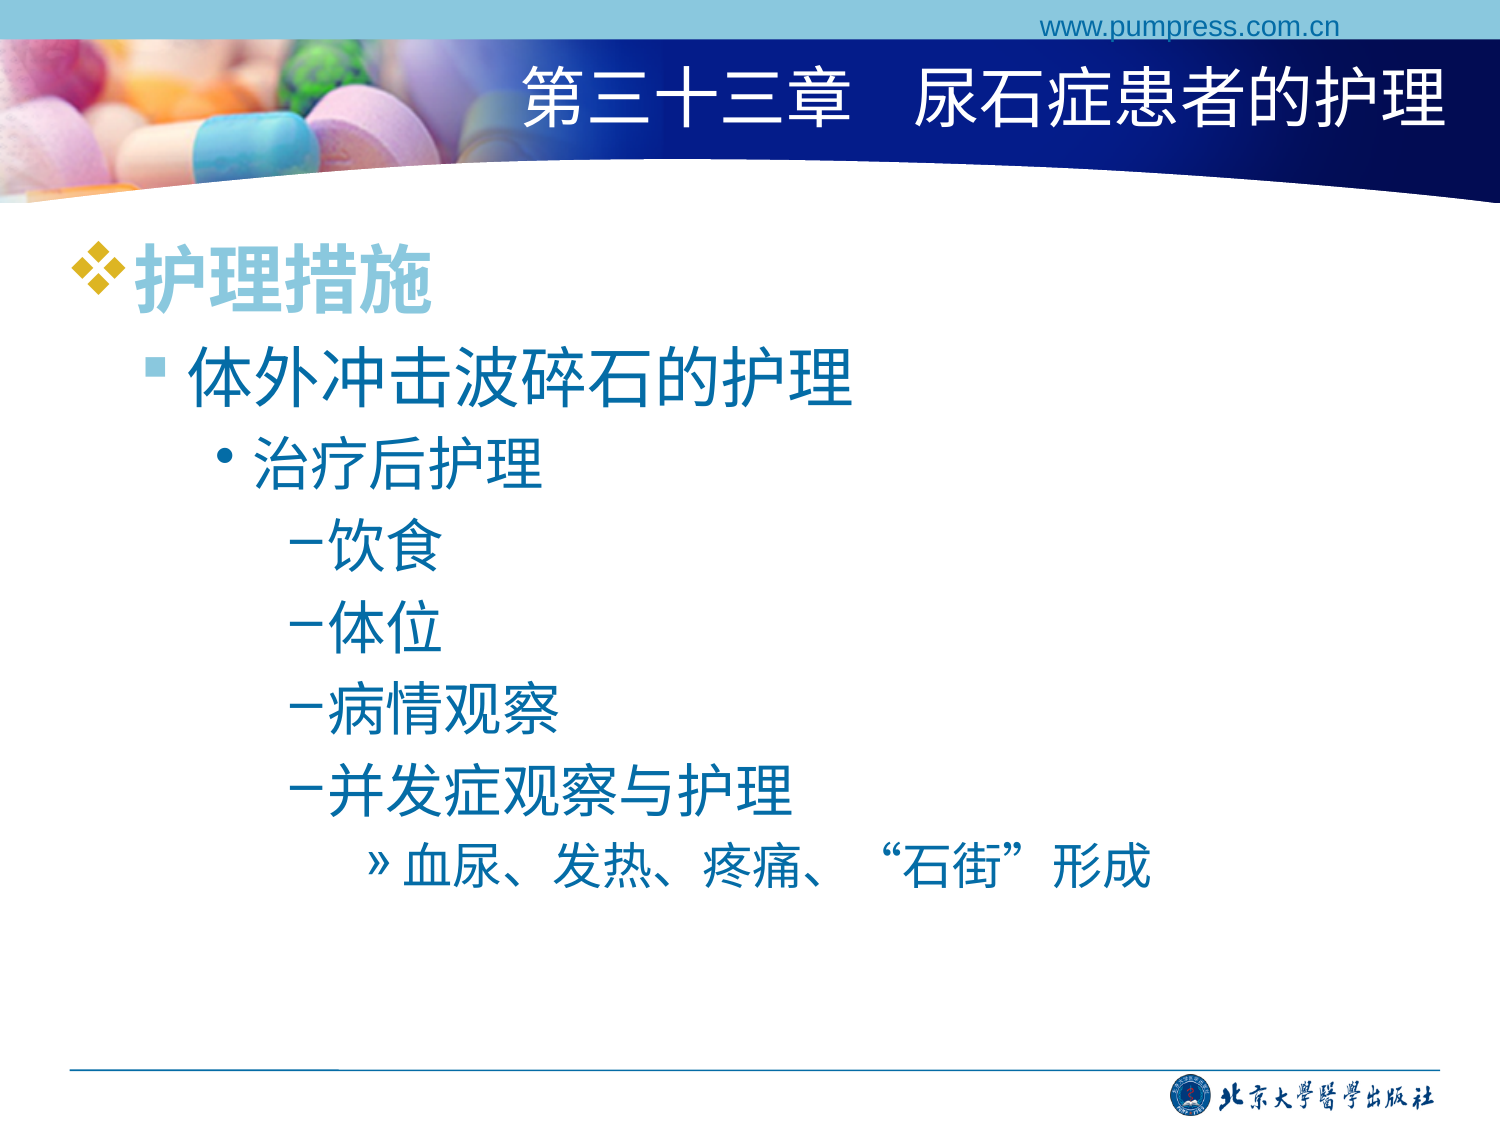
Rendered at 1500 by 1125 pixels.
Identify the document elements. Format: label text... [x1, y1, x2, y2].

picture [1170, 1074, 1436, 1118]
title 第三十三章 尿石症患者的护理 [137, 49, 1463, 143]
list 护理措施 体外冲击波碎石的护理 治疗后护理 饮食 体位 病情观察 并发症观察与护理 血尿、发热、疼痛、“石街”形成 [49, 224, 1463, 1026]
picture [0, 40, 1500, 203]
slide_number www.pumpress.com.cn [1025, 0, 1463, 38]
